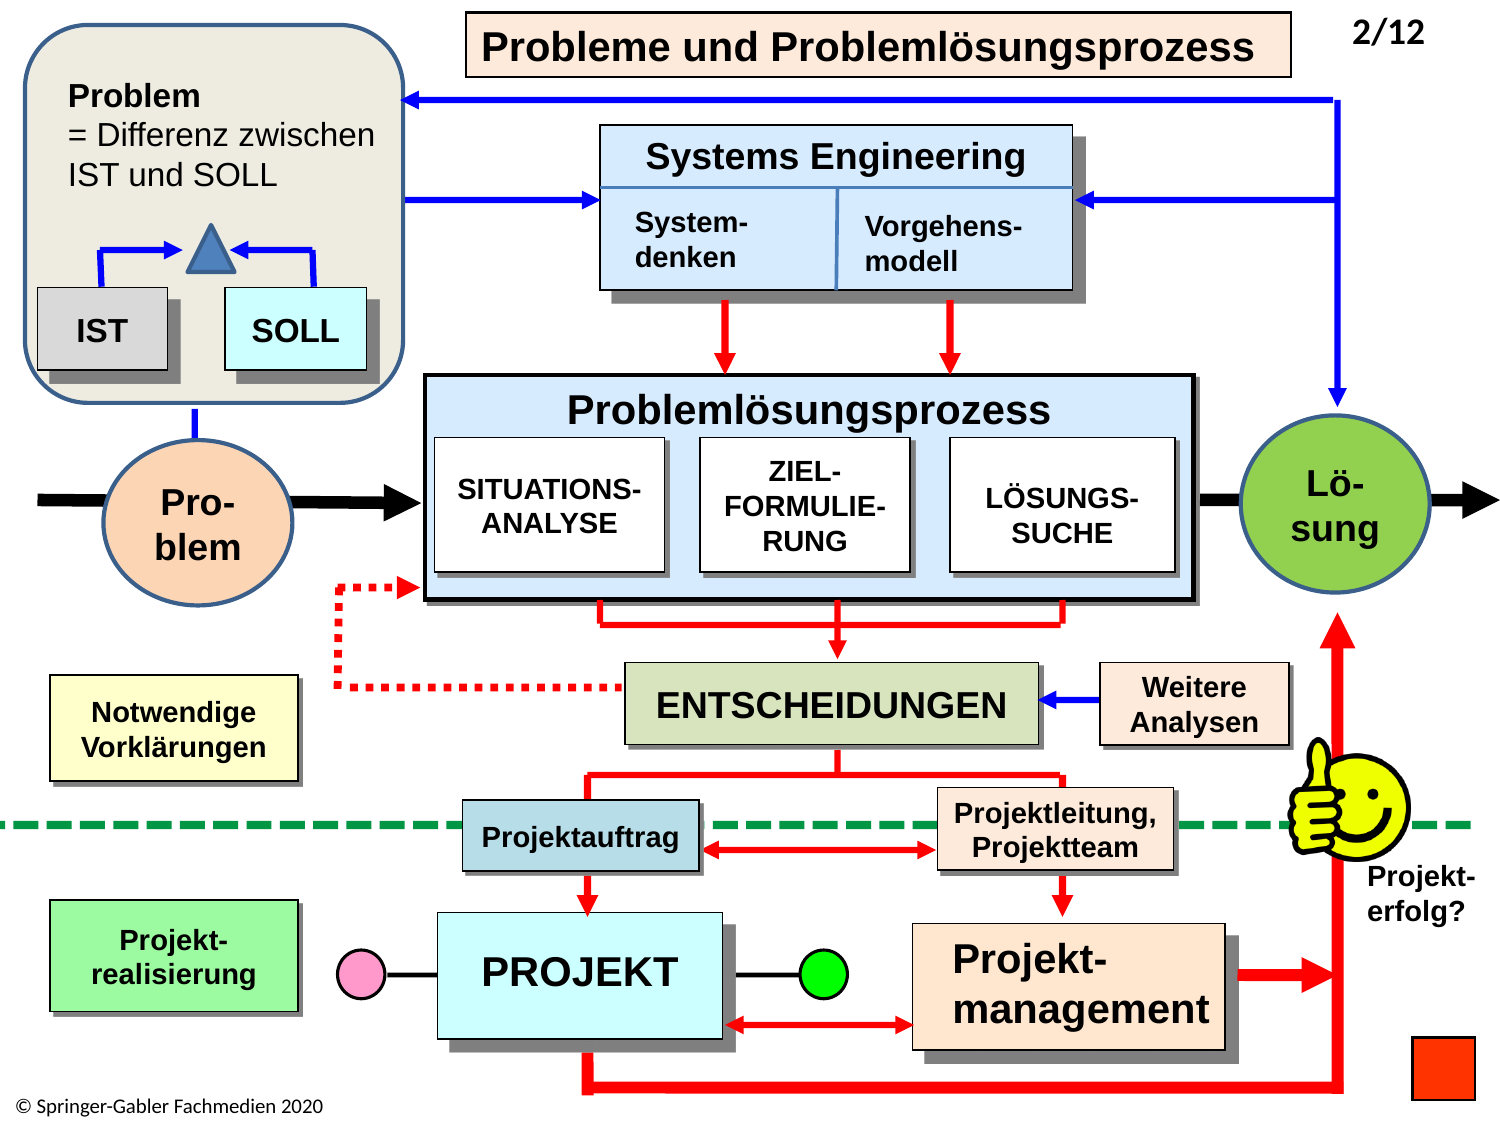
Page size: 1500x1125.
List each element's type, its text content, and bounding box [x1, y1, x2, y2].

text_box [1056, 875, 1069, 917]
text_box [407, 581, 421, 594]
text_box Projektauftrag [462, 800, 699, 871]
text_box [724, 1018, 915, 1032]
text_box [1412, 1037, 1475, 1100]
text_box [229, 243, 312, 257]
text_box LÖSUNGS- SUCHE [949, 437, 1175, 573]
text_box ZIEL-FORMULIE-RUNG [699, 437, 911, 573]
text_box [943, 299, 957, 376]
text_box ENTSCHEIDUNGEN [624, 662, 1039, 745]
text_box Notwendige Vorklärungen [49, 675, 298, 782]
text_box [1237, 968, 1338, 982]
text_box IST [37, 287, 168, 370]
text_box [100, 243, 183, 257]
text_box Systems Engineering [599, 194, 833, 291]
text_box [22, 22, 406, 405]
text_box [406, 193, 601, 207]
text_box Systems Engineering [599, 124, 1073, 187]
text_box [704, 843, 937, 857]
text_box [185, 222, 237, 275]
text_box SOLL [225, 287, 367, 370]
text_box Problemlösungsprozess [425, 375, 1194, 600]
text_box Vorgehens- modell [849, 199, 1051, 285]
text_box System-denken [620, 196, 786, 281]
text_box Projekt-realisierung [49, 900, 298, 1012]
text_box [337, 950, 385, 999]
picture [1287, 737, 1411, 862]
text_box Pro-blem [101, 437, 295, 608]
text_box [1432, 493, 1500, 507]
text_box SITUATIONS- ANALYSE [434, 437, 665, 573]
text_box [581, 876, 594, 917]
text_box Probleme und Problemlösungsprozess [466, 12, 1292, 78]
text_box [1331, 99, 1344, 408]
text_box [1074, 193, 1335, 207]
text_box Projekt-erfolg? [1352, 849, 1500, 935]
text_box PROJEKT [437, 912, 723, 1039]
text_box Lö-sung [1238, 413, 1432, 595]
text_box [831, 626, 844, 660]
text_box [800, 950, 848, 999]
text_box [292, 496, 422, 510]
text_box [1331, 612, 1344, 735]
text_box [912, 923, 1225, 1050]
text_box Projektleitung, Projektteam [937, 787, 1174, 871]
text_box Projekt-management [937, 924, 1234, 1040]
text_box [718, 299, 732, 376]
text_box Weitere Analysen [1100, 662, 1289, 745]
text_box [1037, 693, 1100, 707]
text_box Problem = Differenz zwischen IST und SOLL [53, 66, 396, 201]
text_box Systems Engineering [841, 193, 1073, 291]
text_box [399, 93, 1334, 107]
